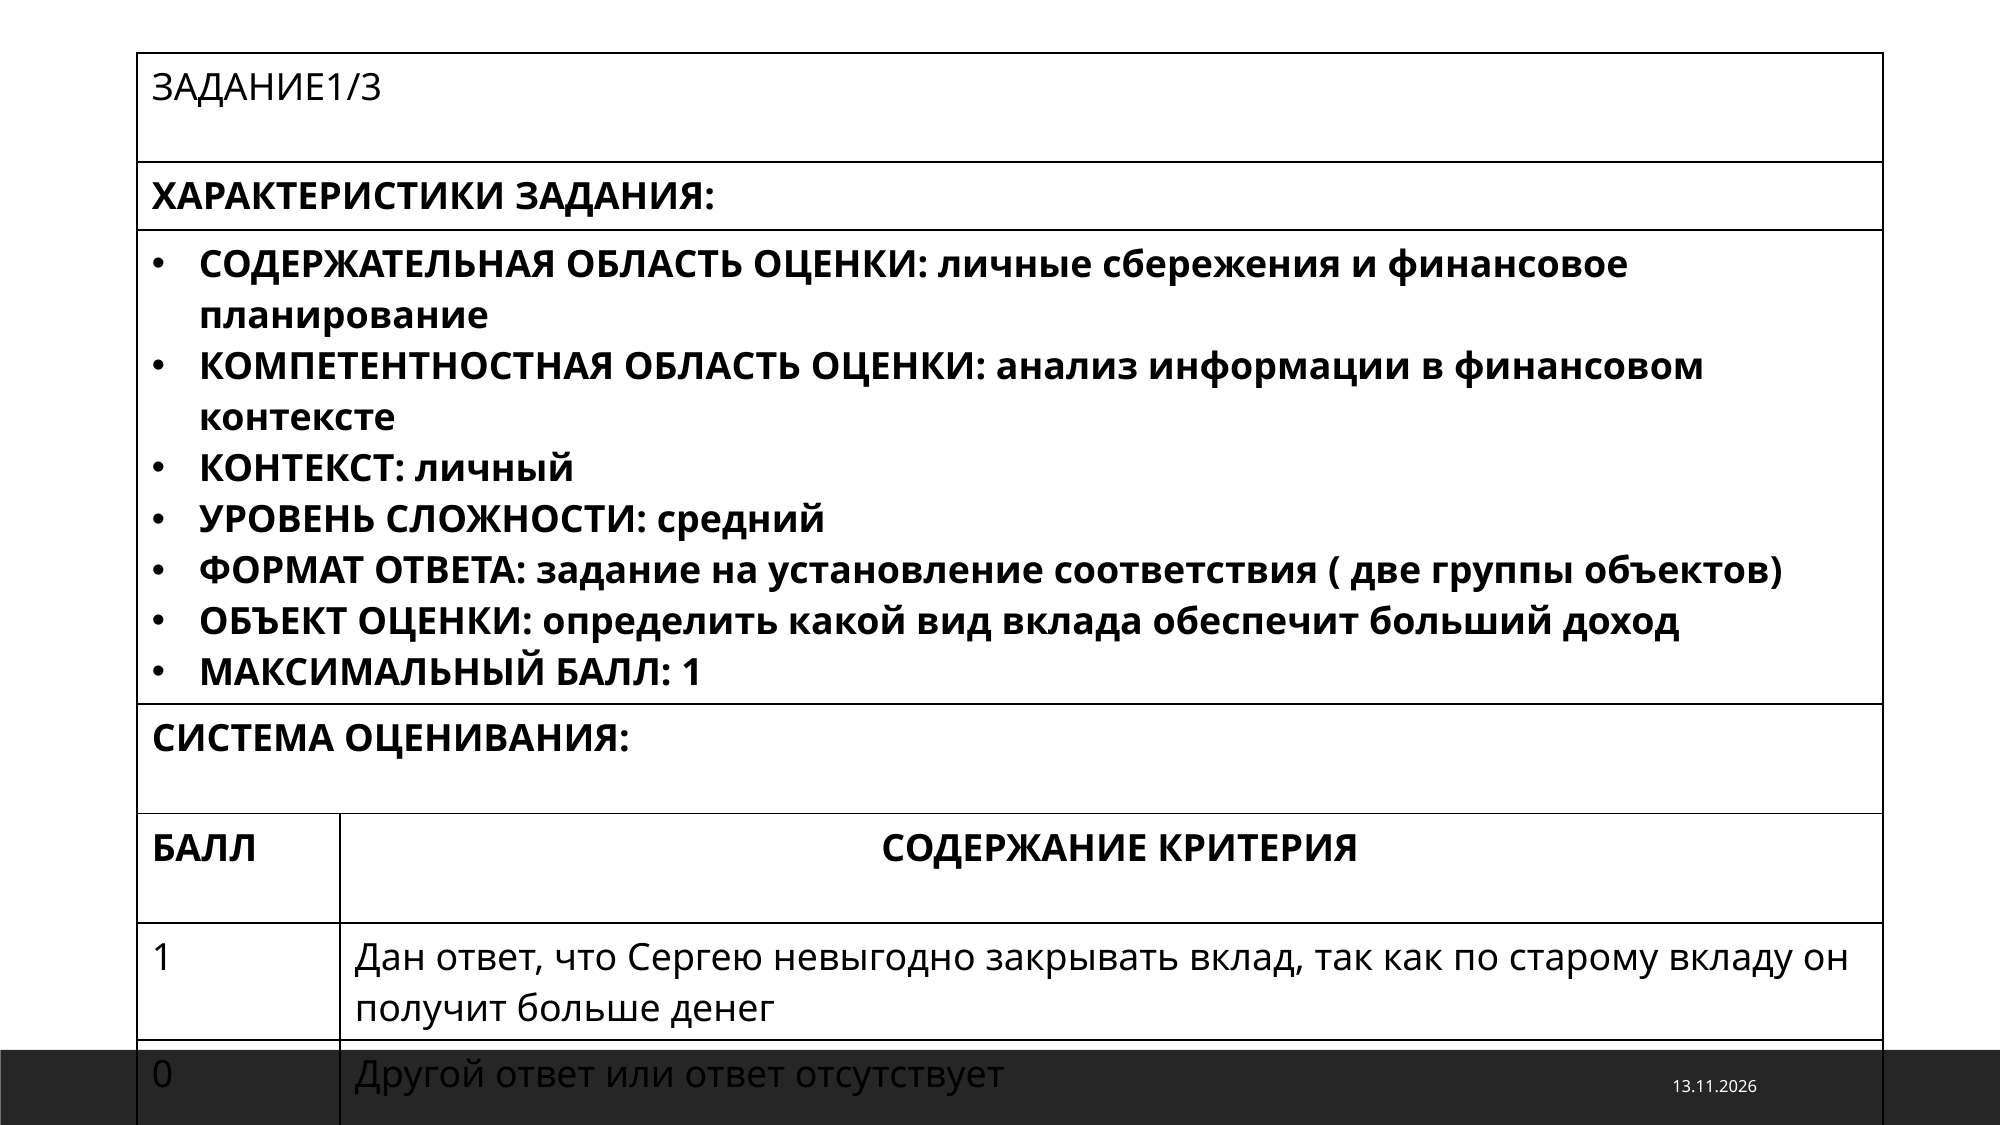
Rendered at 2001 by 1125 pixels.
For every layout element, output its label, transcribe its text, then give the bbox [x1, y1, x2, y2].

table_header ЗАДАНИЕ1/3 [138, 54, 1882, 161]
table_cell 1 [138, 924, 339, 1039]
table_cell ХАРАКТЕРИСТИКИ ЗАДАНИЯ: [138, 163, 1882, 229]
table_cell Другой ответ или ответ отсутствует [341, 1041, 1882, 1125]
table_cell СОДЕРЖАНИЕ КРИТЕРИЯ [341, 814, 1882, 922]
table_cell СОДЕРЖАТЕЛЬНАЯ ОБЛАСТЬ ОЦЕНКИ: личные сбережения и финансовое планирование КОМПЕТЕНТНОСТНАЯ ОБЛАСТЬ ОЦЕНКИ: анализ информации в финансовом контексте КОНТЕКСТ: личный УРОВЕНЬ СЛОЖНОСТИ: средний ФОРМАТ ОТВЕТА: задание на установление соответствия ( две группы объектов) ОБЪЕКТ ОЦЕНКИ: определить какой вид вклада обеспечит больший доход МАКСИМАЛЬНЫЙ БАЛЛ: 1 [138, 231, 1882, 703]
table_cell БАЛЛ [138, 814, 339, 922]
table_cell 0 [138, 1041, 339, 1125]
table_cell СИСТЕМА ОЦЕНИВАНИЯ: [138, 705, 1882, 813]
table_cell Дан ответ, что Сергею невыгодно закрывать вклад, так как по старому вкладу он получит больше денег [341, 924, 1882, 1039]
